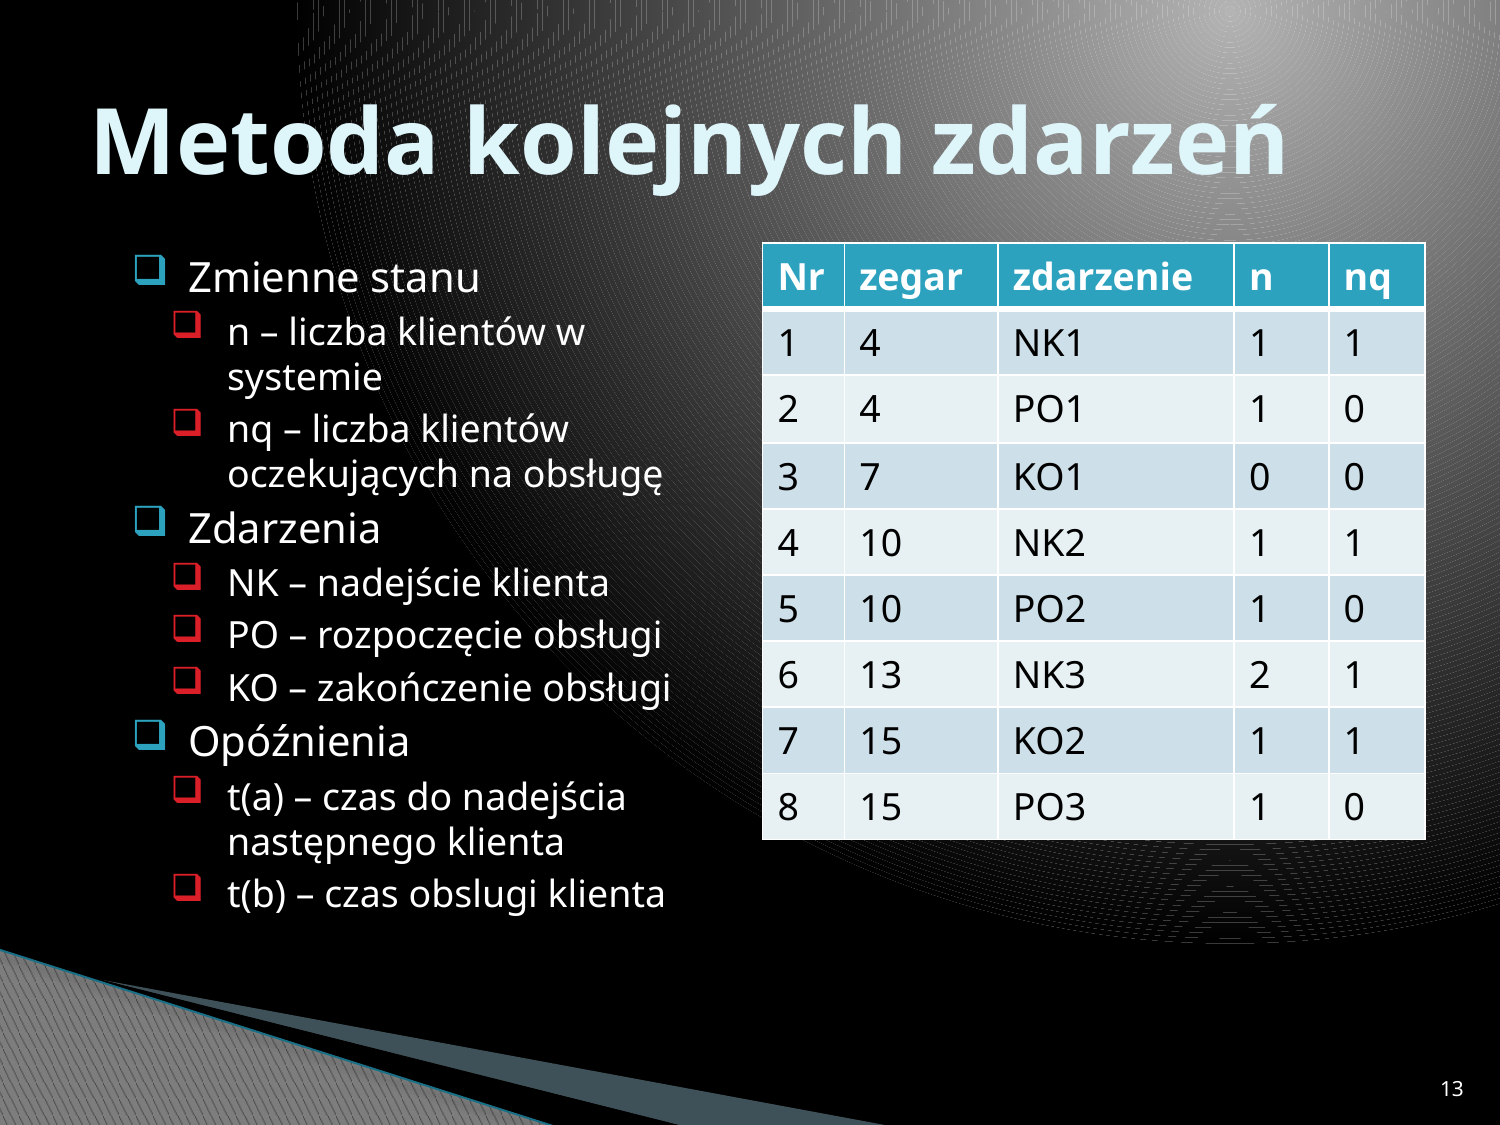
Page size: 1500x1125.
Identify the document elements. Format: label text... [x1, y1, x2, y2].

table_cell 3 [763, 444, 844, 508]
table_cell PO2 [999, 576, 1233, 640]
table_header zegar [845, 244, 997, 306]
table_cell 4 [845, 376, 997, 442]
table_cell 2 [763, 376, 844, 442]
table_cell 8 [763, 774, 844, 839]
table_cell 1 [1235, 376, 1328, 442]
table_header Nr [763, 244, 844, 306]
table_cell PO3 [999, 774, 1233, 839]
picture [0, 952, 543, 1125]
table_cell 10 [845, 576, 997, 640]
table_cell PO1 [999, 376, 1233, 442]
table_header zdarzenie [999, 244, 1233, 306]
table_cell 0 [1330, 576, 1424, 640]
table_cell 1 [1235, 576, 1328, 640]
table_cell 1 [1235, 312, 1328, 374]
table_cell 1 [1330, 312, 1424, 374]
table_cell 7 [845, 444, 997, 508]
table_cell 2 [1235, 642, 1328, 706]
table_cell 1 [1235, 774, 1328, 839]
table_cell KO2 [999, 708, 1233, 773]
table_cell 4 [845, 312, 997, 374]
table_cell 15 [845, 774, 997, 839]
table_cell NK1 [999, 312, 1233, 374]
table_cell 0 [1330, 774, 1424, 839]
table_cell 13 [845, 642, 997, 706]
list Zmienne stanu n – liczba klientów w systemie nq – liczba klientów oczekujących na obsługę Zdarzenia NK – nadejście klienta PO – rozpoczęcie obsługi KO – zakończenie obsługi Opóźnienia t(a) – czas do nadejścia następnego klienta t(b) – czas obslugi klienta [75, 243, 738, 986]
table_cell 1 [1330, 708, 1424, 773]
table_cell 0 [1330, 376, 1424, 442]
title Metoda kolejnych zdarzeń [75, 45, 1425, 233]
table_cell 4 [763, 510, 844, 574]
table_cell 1 [1330, 642, 1424, 706]
table_cell 5 [763, 576, 844, 640]
table_cell 0 [1235, 444, 1328, 508]
table_header n [1235, 244, 1328, 306]
table_cell 6 [763, 642, 844, 706]
table_cell 0 [1330, 444, 1424, 508]
slide_number 13 [1418, 1051, 1479, 1112]
table_cell 7 [763, 708, 844, 773]
table_cell 10 [845, 510, 997, 574]
table_cell NK3 [999, 642, 1233, 706]
table_header nq [1330, 244, 1424, 306]
table_cell 1 [1235, 510, 1328, 574]
table_cell 1 [763, 312, 844, 374]
table_cell KO1 [999, 444, 1233, 508]
table_cell 15 [845, 708, 997, 773]
table_cell NK2 [999, 510, 1233, 574]
table_cell 1 [1330, 510, 1424, 574]
table_cell 1 [1235, 708, 1328, 773]
